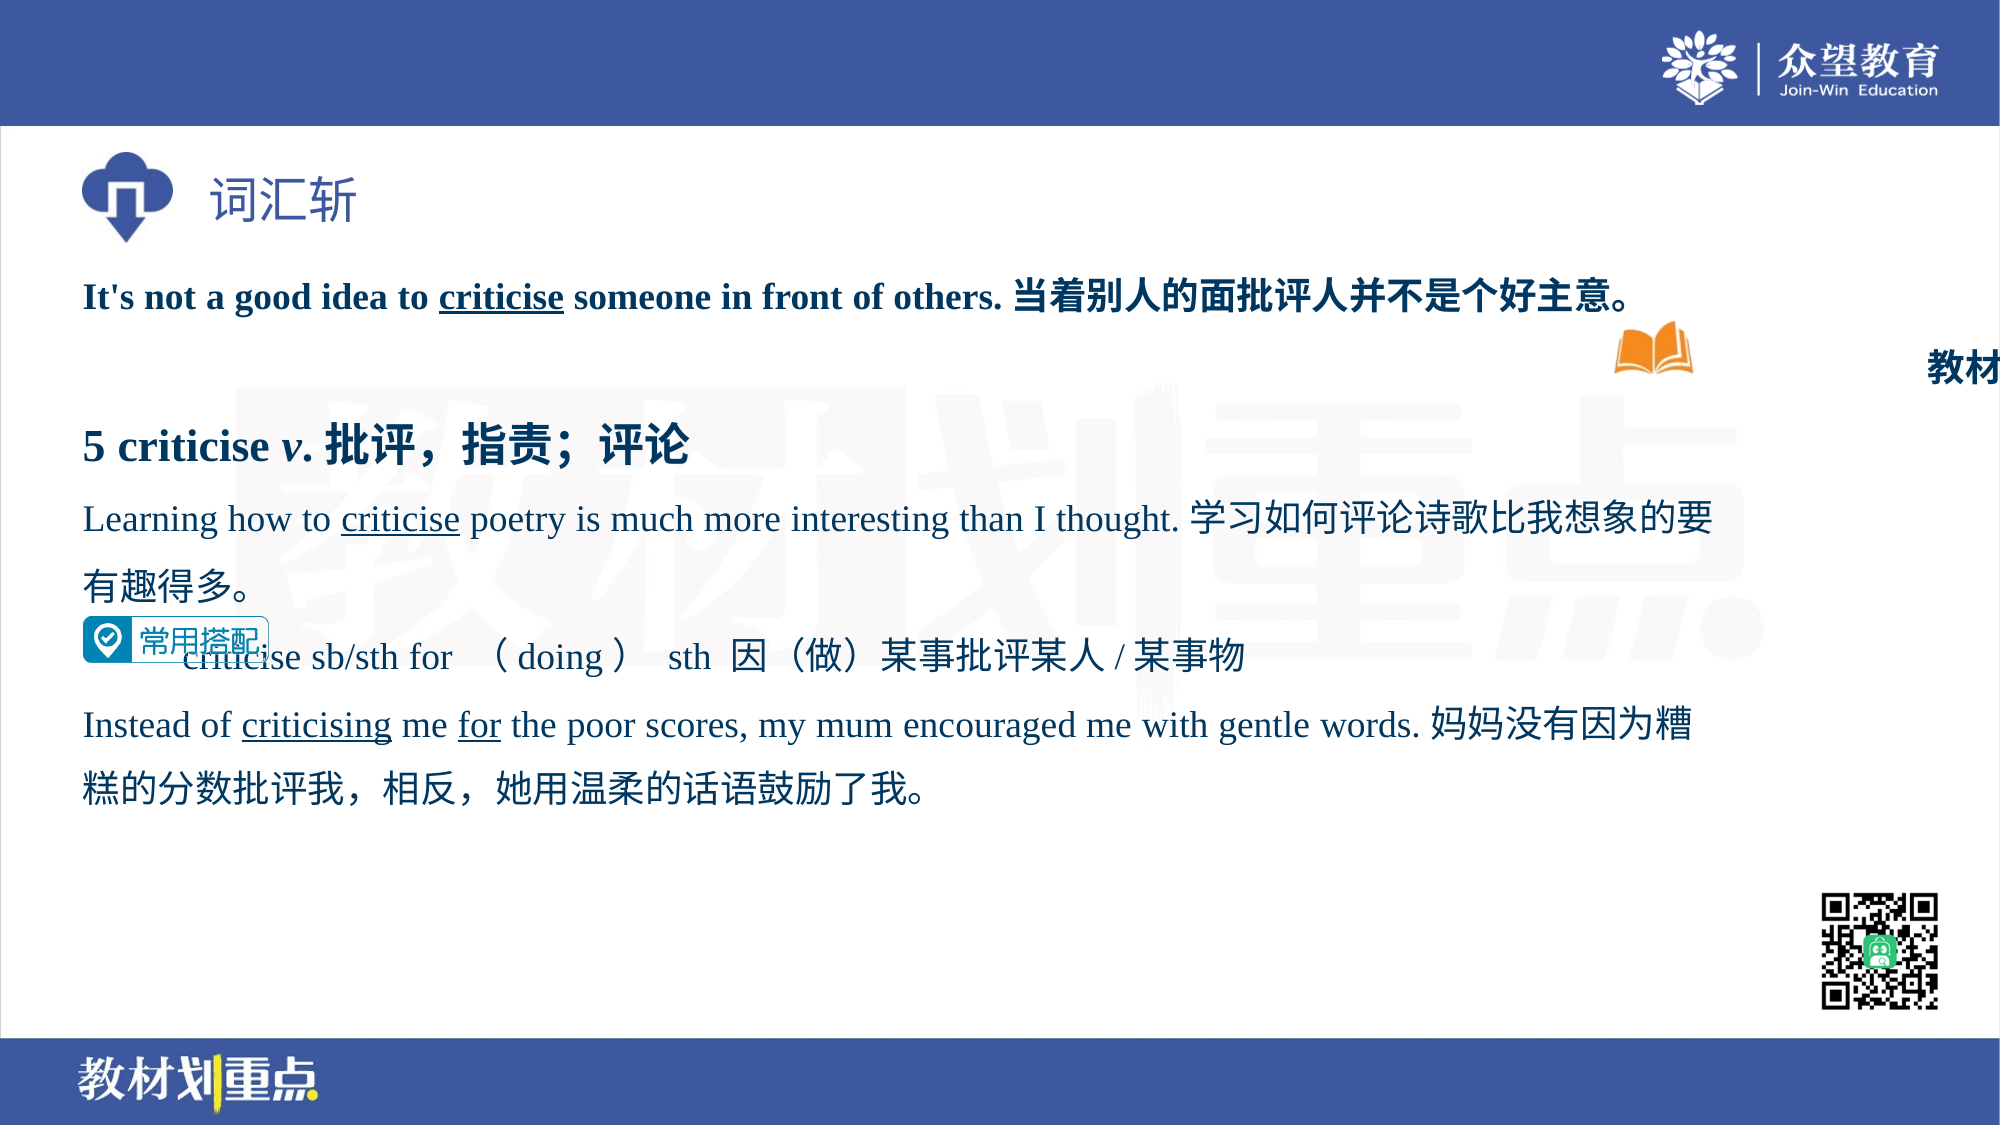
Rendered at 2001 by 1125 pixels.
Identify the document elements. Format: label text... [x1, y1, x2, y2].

picture [0, 0, 2000, 1125]
text_box It's not a good idea to criticise someone in front of others.当着别人的面批评人并不是个好主意。 教材P7 [82, 248, 1817, 382]
text_box Learning how to criticise poetry is much more interesting than I thought.学习如何评论诗歌比我想象的要 有趣得多。 criticise sb/sth for （doing） sth 因（做）某事批评某人/某事物 Instead of criticising me for the poor scores, my mum encouraged me with gentle words.妈妈没有因为糟 糕的分数批评我，相反，她用温柔的话语鼓励了我。 [82, 470, 1817, 804]
text_box 5 criticise v.批评，指责；评论 [82, 389, 1817, 470]
